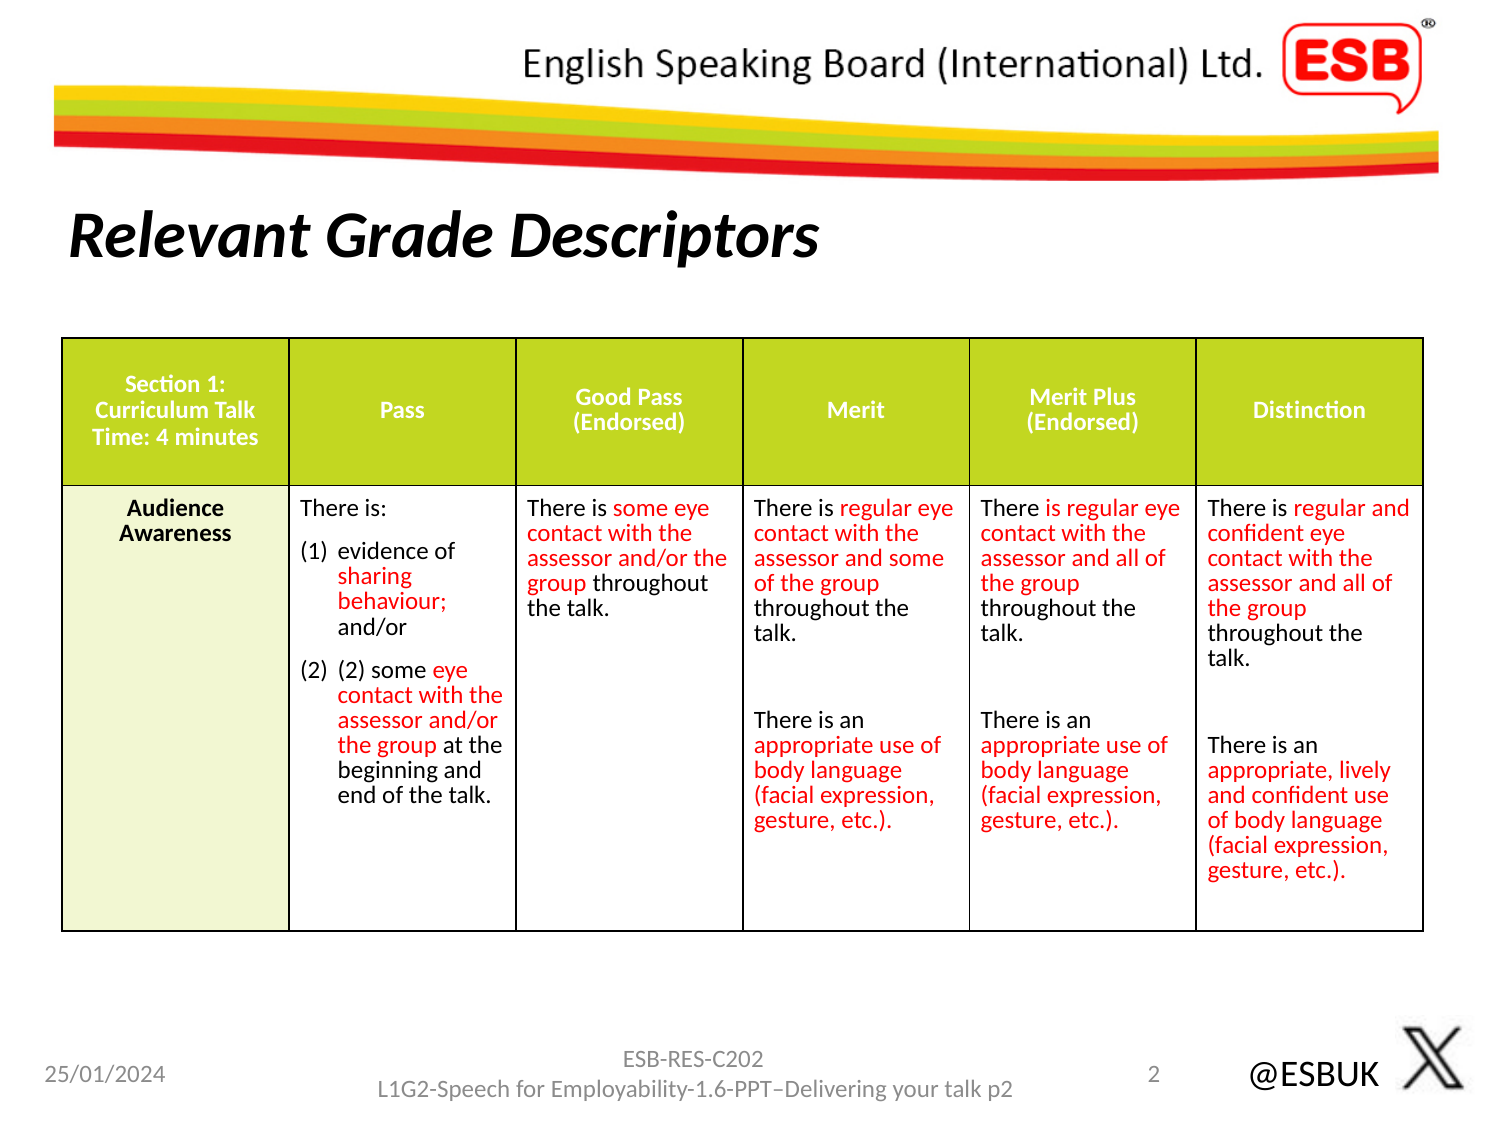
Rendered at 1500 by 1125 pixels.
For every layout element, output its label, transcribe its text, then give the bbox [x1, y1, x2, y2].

table_cell There is regular eye contact with the assessor and all of the group throughout the talk. There is an appropriate use of body language (facial expression, gesture, etc.). [970, 486, 1195, 930]
table_header Good Pass (Endorsed) [517, 339, 742, 485]
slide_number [29, 1042, 339, 1103]
table_cell There is: evidence of sharing behaviour; and/or (2) some eye contact with the assessor and/or the group at the beginning and end of the talk. [290, 486, 515, 930]
table_cell There is regular eye contact with the assessor and some of the group throughout the talk. There is an appropriate use of body language (facial expression, gesture, etc.). [744, 486, 969, 930]
footer ESB-RES-C202 L1G2-Speech for Employability-1.6-PPT–Delivering your talk p2 [339, 1042, 930, 1103]
table_cell There is some eye contact with the assessor and/or the group throughout the talk. [517, 486, 742, 930]
table_header Merit [744, 339, 969, 485]
table_header Distinction [1197, 339, 1422, 485]
table_header Merit Plus (Endorsed) [970, 339, 1195, 485]
table_header Pass [290, 339, 515, 485]
slide_number 2 [930, 1042, 1176, 1103]
picture [0, 0, 1500, 189]
title Relevant Grade Descriptors [53, 194, 1347, 278]
table_header Section 1: Curriculum Talk Time: 4 minutes [63, 339, 288, 485]
table_cell Audience Awareness [63, 486, 288, 930]
table_cell There is regular and confident eye contact with the assessor and all of the group throughout the talk. There is an appropriate, lively and confident use of body language (facial expression, gesture, etc.). [1197, 486, 1422, 930]
picture [1395, 1015, 1476, 1102]
